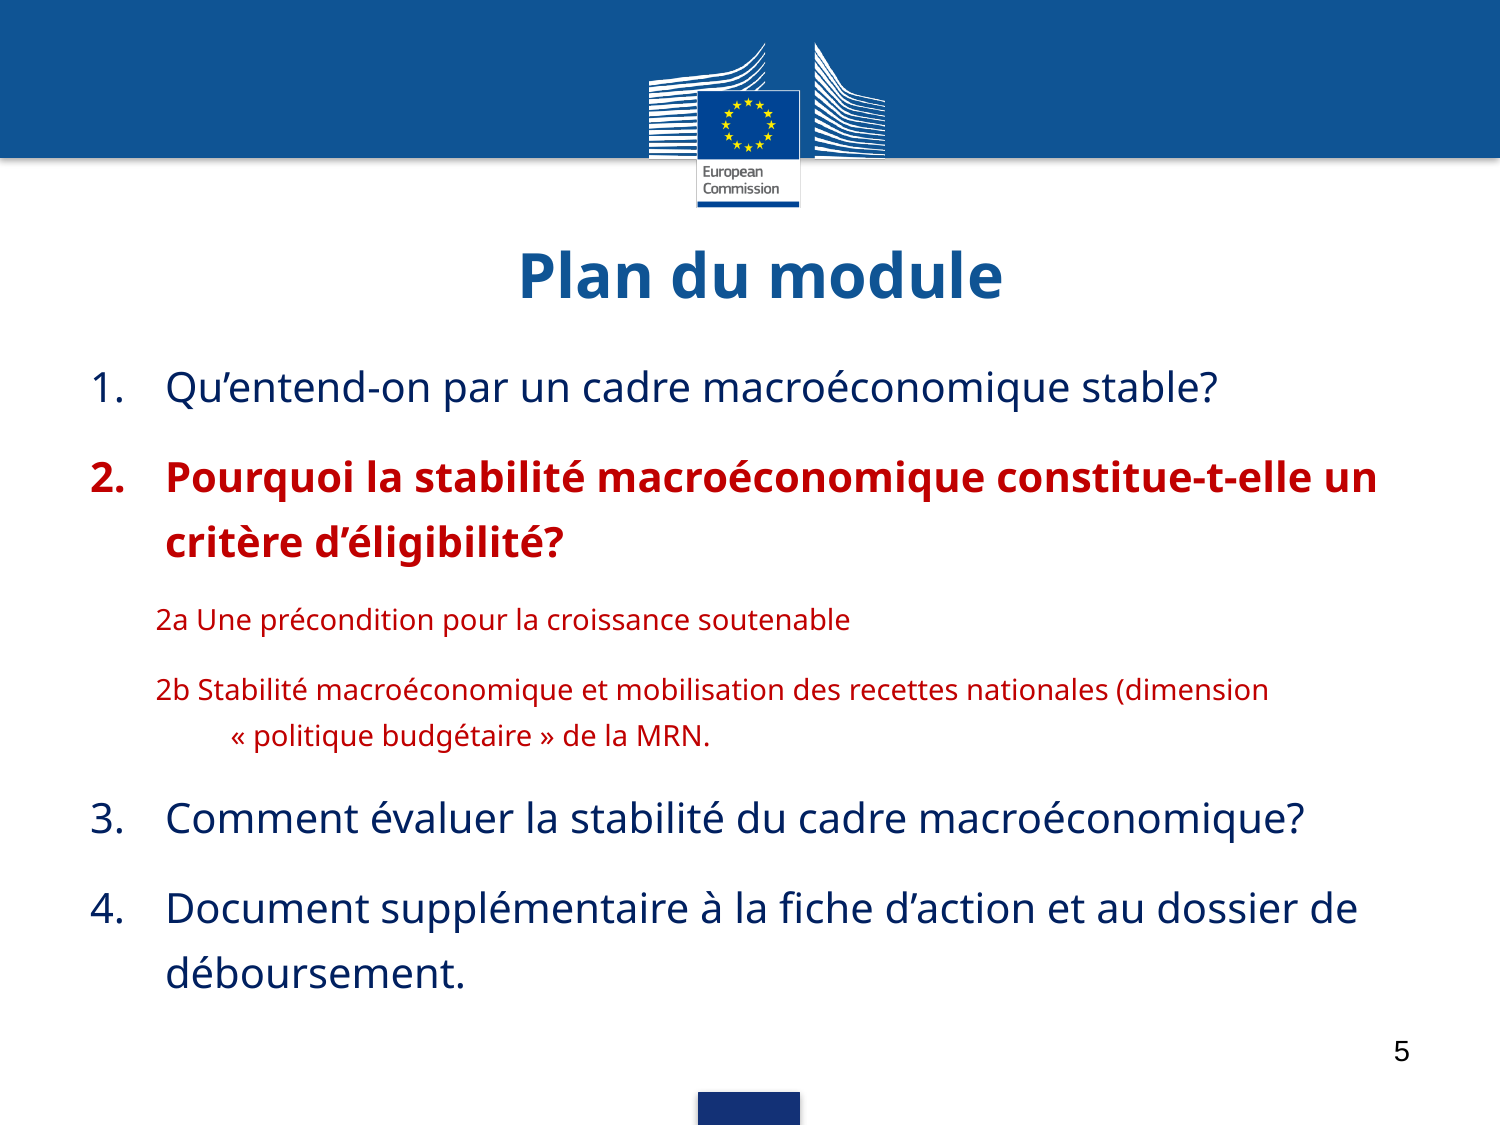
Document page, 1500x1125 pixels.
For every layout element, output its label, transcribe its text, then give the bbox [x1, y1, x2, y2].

list Qu’entend-on par un cadre macroéconomique stable? Pourquoi la stabilité macroéconomique constitue-t-elle un critère d’éligibilité? 2a Une précondition pour la croissance soutenable 2b Stabilité macroéconomique et mobilisation des recettes nationales (dimension « politique budgétaire » de la MRN. Comment évaluer la stabilité du cadre macroéconomique? Document supplémentaire à la fiche d’action et au dossier de déboursement. [74, 337, 1426, 988]
title Plan du module [64, 219, 1416, 327]
slide_number 5 [1074, 1024, 1425, 1103]
picture [649, 42, 885, 208]
